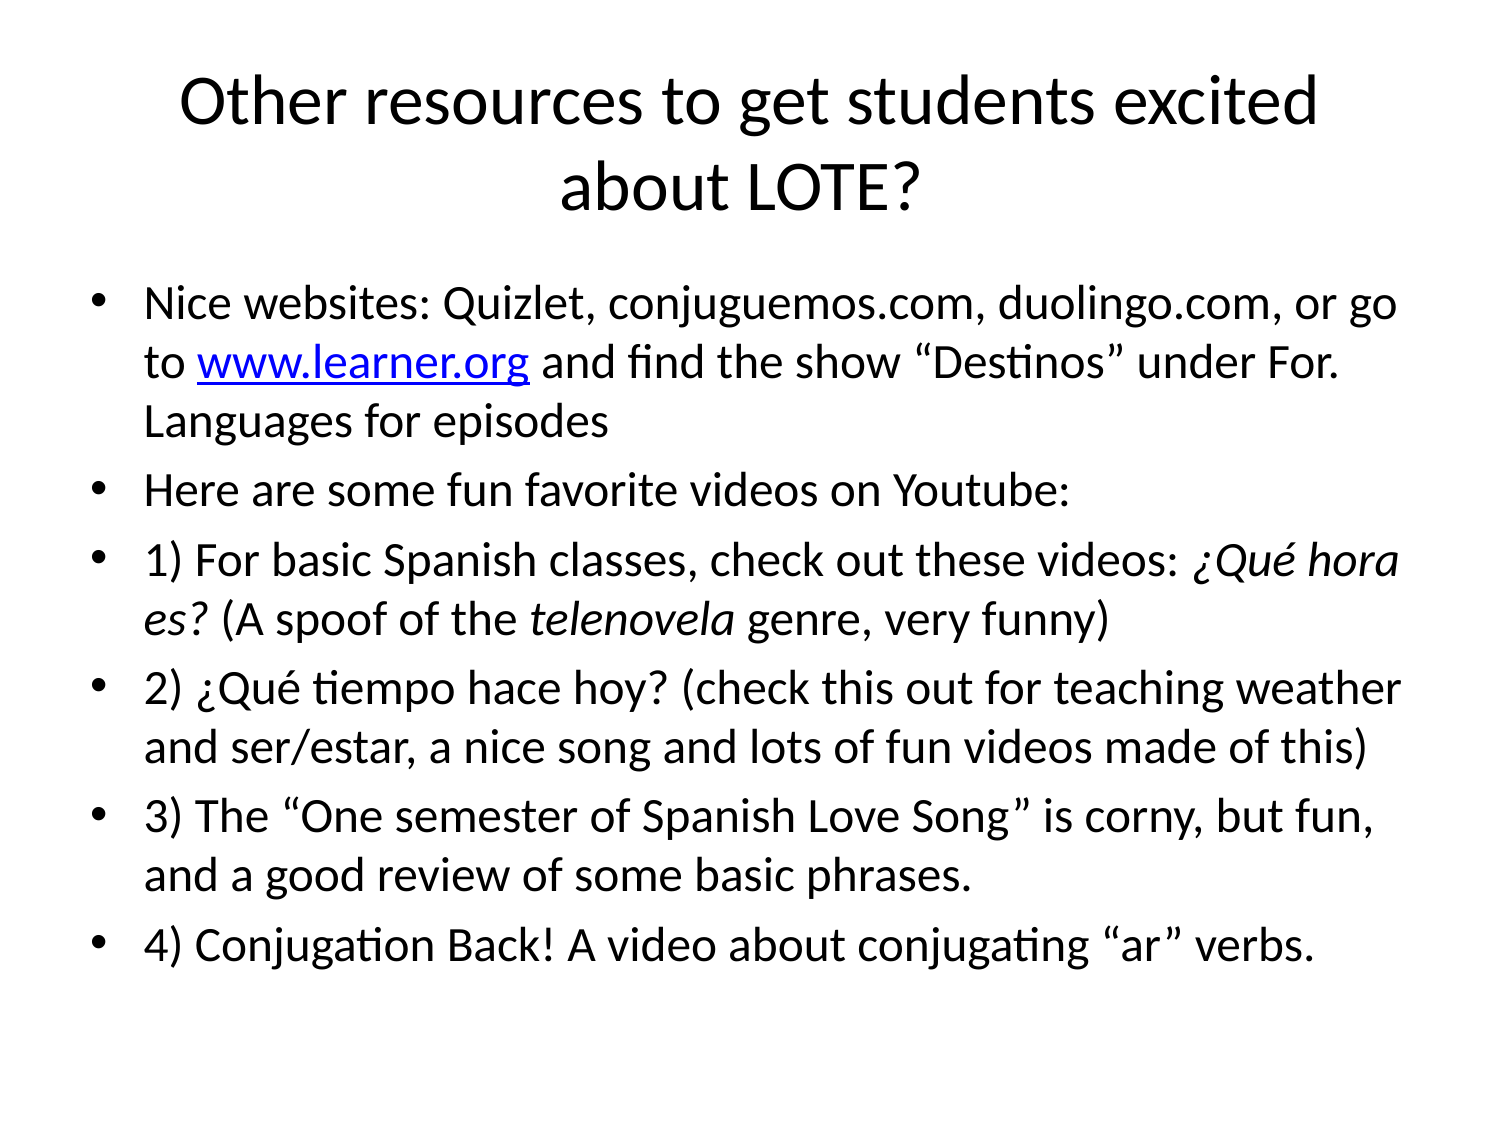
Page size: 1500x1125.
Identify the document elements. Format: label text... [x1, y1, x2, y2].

list Nice websites: Quizlet, conjuguemos.com, duolingo.com, or go to www.learner.org and find the show “Destinos” under For. Languages for episodes Here are some fun favorite videos on Youtube: 1) For basic Spanish classes, check out these videos: ¿Qué hora es? (A spoof of the telenovela genre, very funny) 2) ¿Qué tiempo hace hoy? (check this out for teaching weather and ser/estar, a nice song and lots of fun videos made of this) 3) The “One semester of Spanish Love Song” is corny, but fun, and a good review of some basic phrases. 4) Conjugation Back! A video about conjugating “ar” verbs. [75, 262, 1425, 1005]
title Other resources to get students excited about LOTE? [75, 45, 1425, 233]
